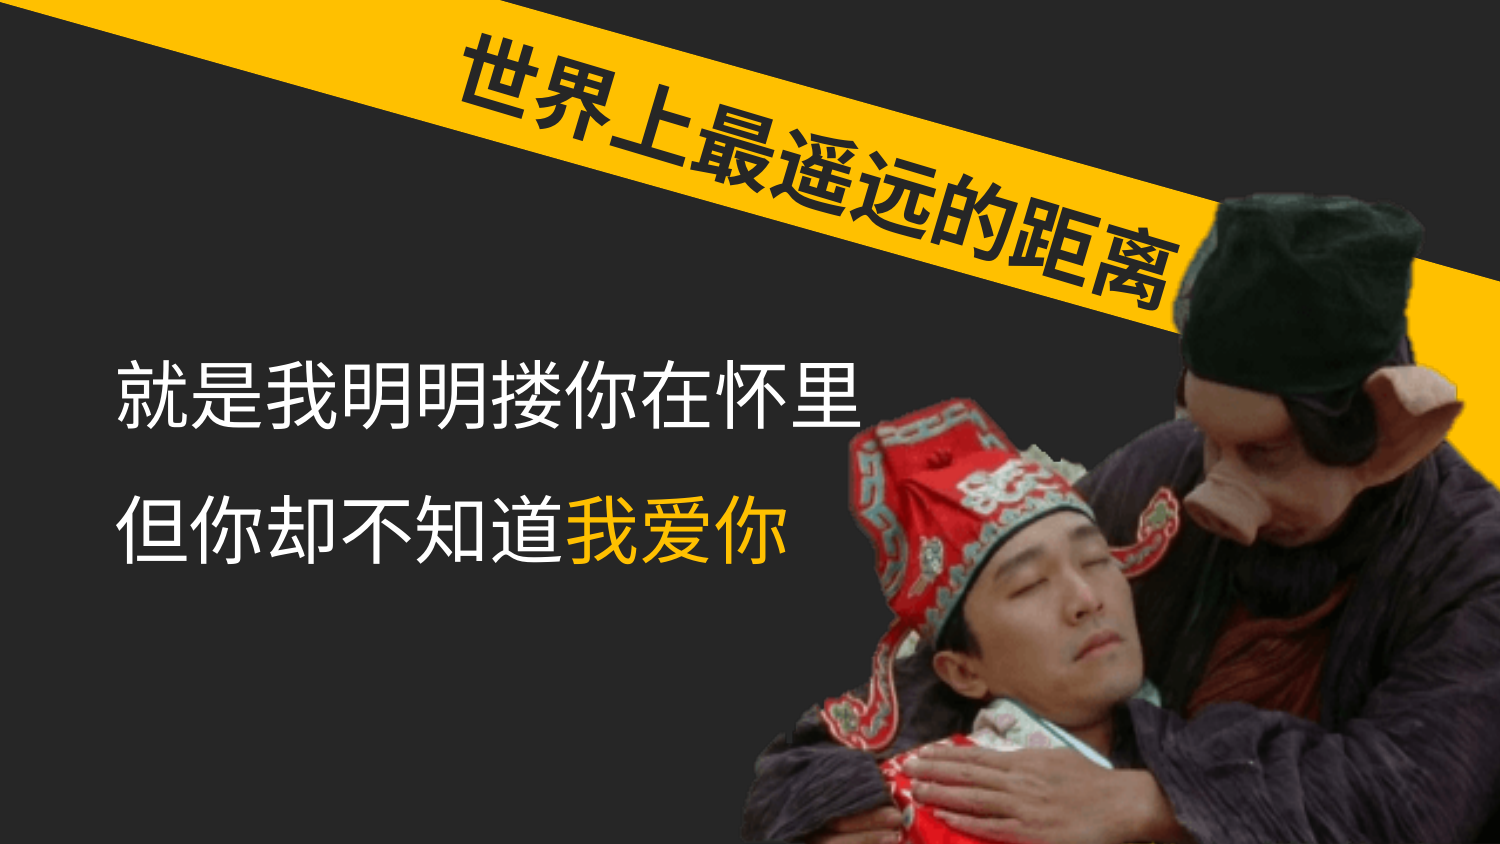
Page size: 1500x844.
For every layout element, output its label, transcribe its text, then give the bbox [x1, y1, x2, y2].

text_box 就是我明明搂你在怀里 但你却不知道我爱你 [98, 259, 614, 618]
text_box 世界上最遥远的距离 [427, 0, 1221, 185]
text_box [0, 0, 663, 185]
picture [619, 186, 1500, 844]
